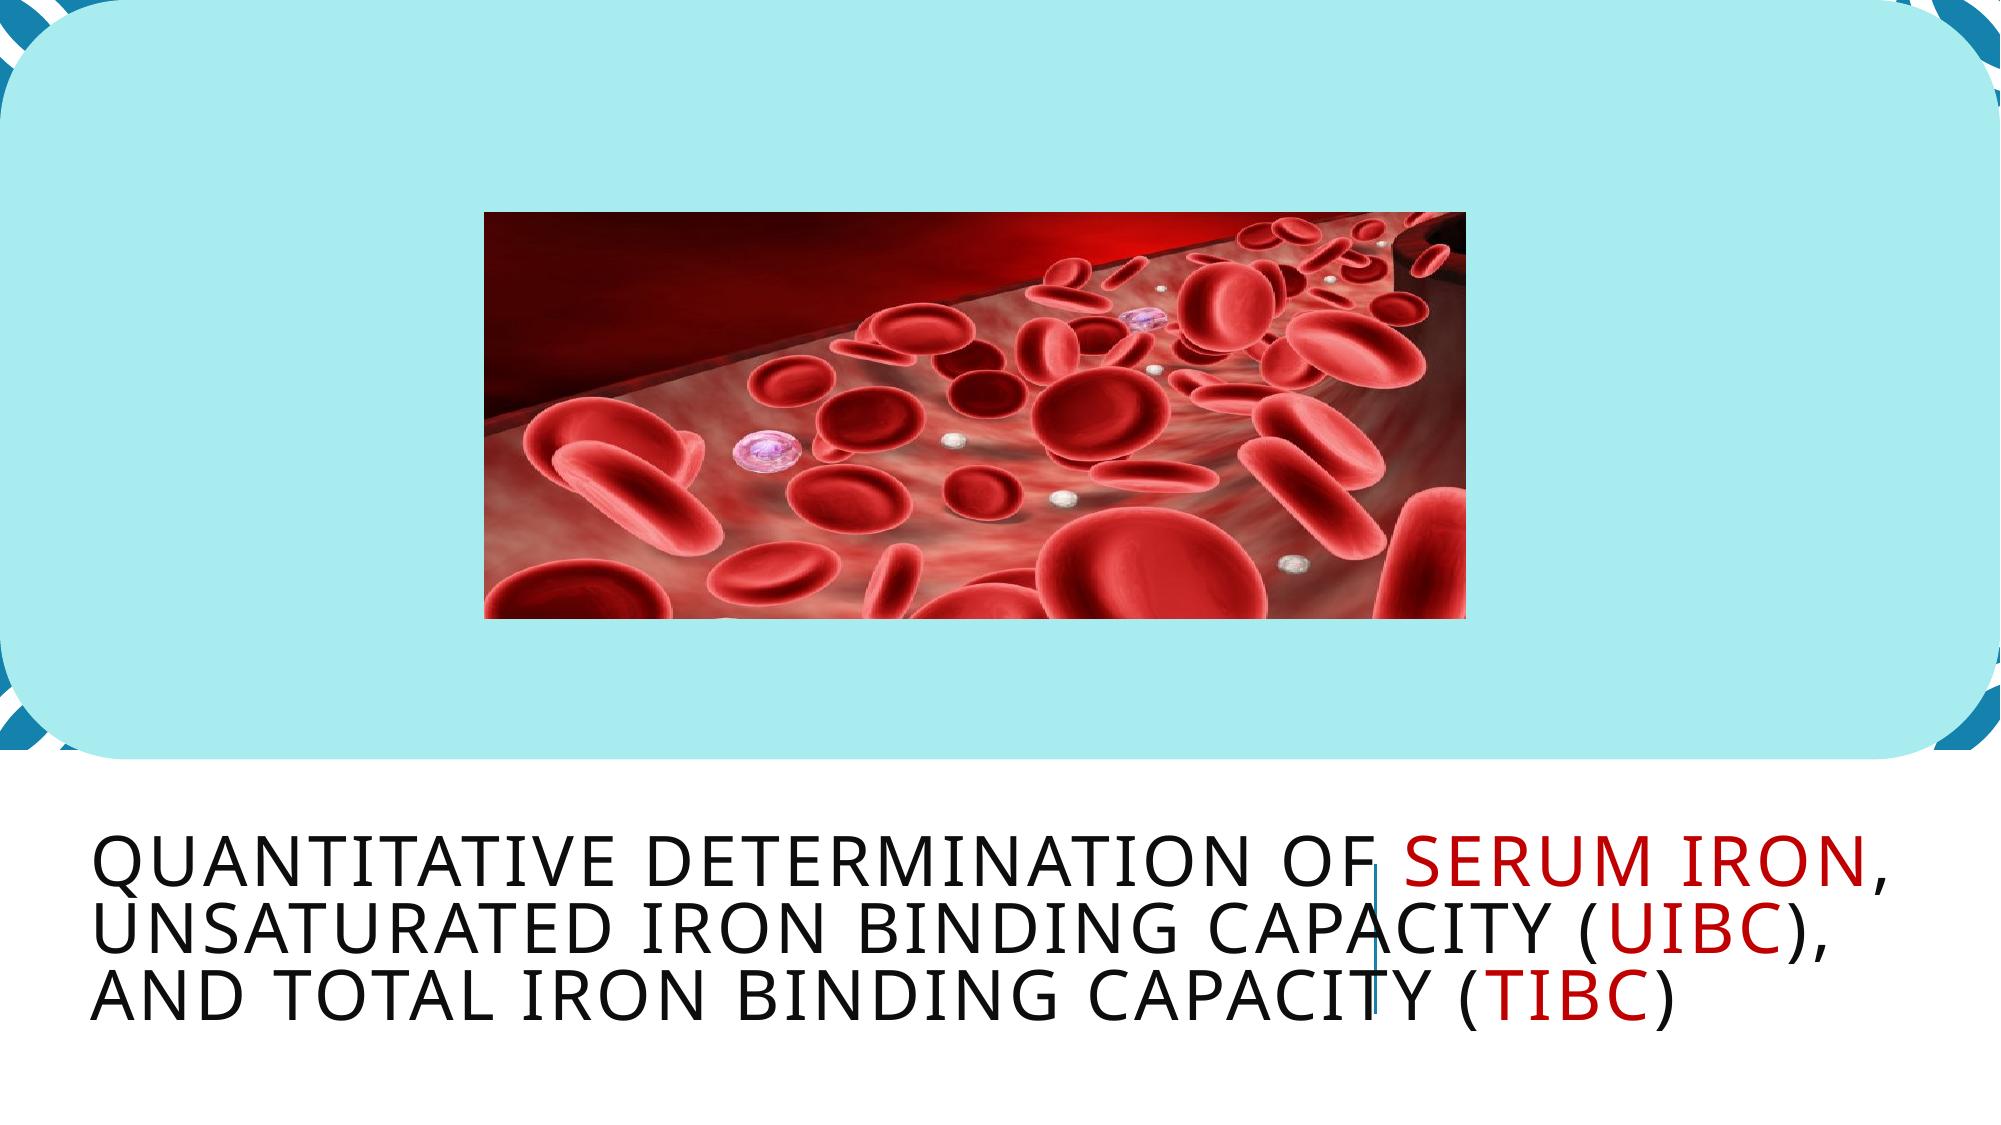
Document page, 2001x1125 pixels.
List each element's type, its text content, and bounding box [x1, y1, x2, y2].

title Quantitative determination of serum iron, unsaturated iron binding capacity (UIBC), and total iron binding capacity (TIBC) [75, 813, 1925, 1054]
text_box [0, 0, 2000, 761]
picture [484, 212, 1467, 619]
